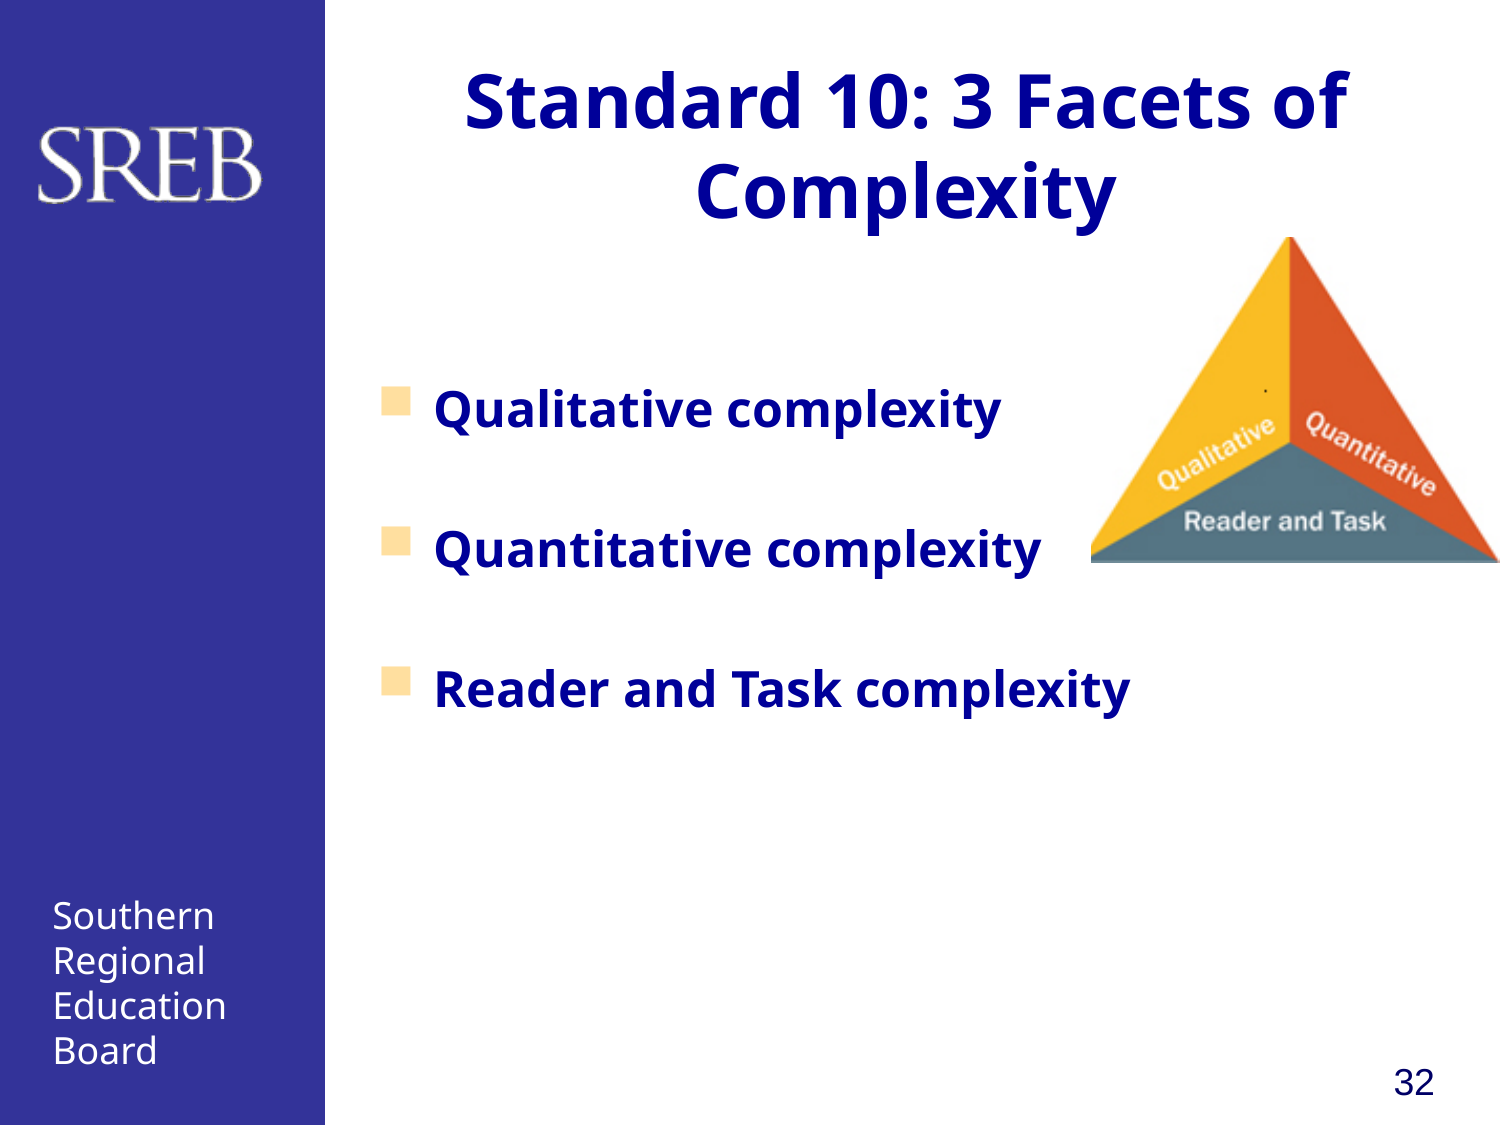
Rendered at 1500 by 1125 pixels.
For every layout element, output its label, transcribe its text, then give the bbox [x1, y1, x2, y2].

slide_number 32 [1124, 1049, 1451, 1125]
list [1090, 237, 1500, 563]
title Standard 10: 3 Facets of Complexity [362, 49, 1451, 238]
picture [37, 124, 263, 204]
list Qualitative complexity Quantitative complexity Reader and Task complexity [362, 299, 1451, 1026]
